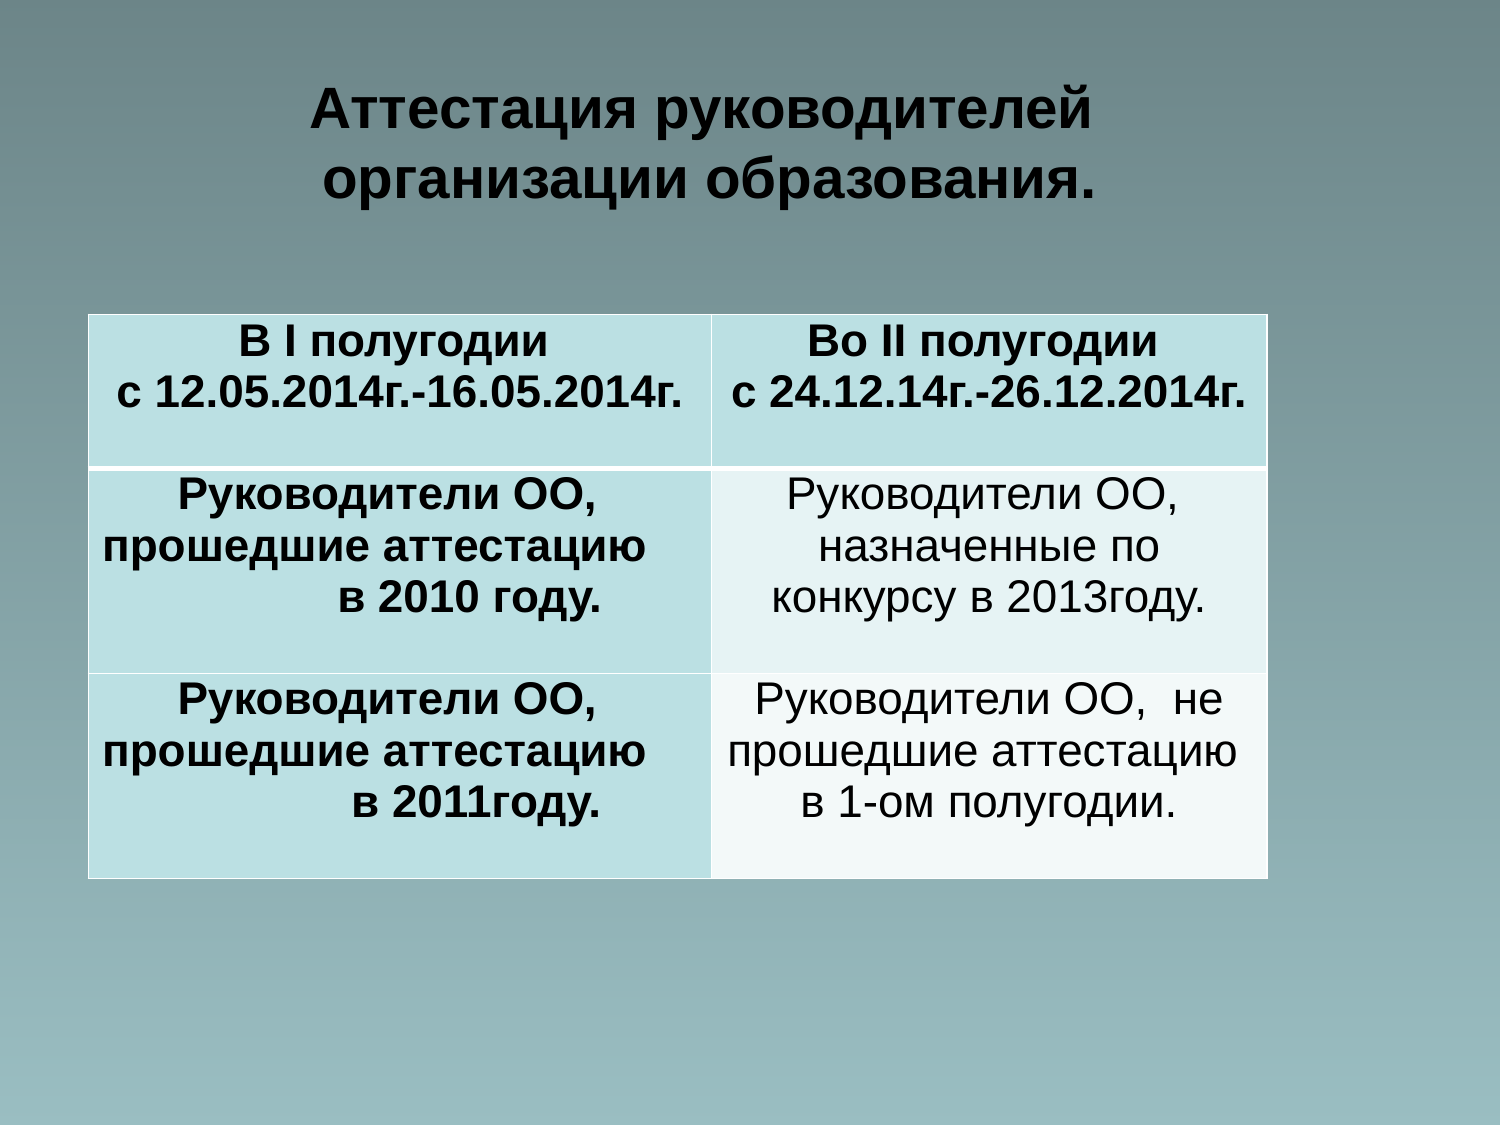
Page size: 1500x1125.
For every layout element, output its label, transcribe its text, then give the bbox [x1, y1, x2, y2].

table_cell Руководители ОО, не прошедшие аттестацию в 1-ом полугодии. [712, 674, 1266, 878]
table_cell Руководители ОО, прошедшие аттестацию в 2010 году. [89, 471, 711, 673]
text_box Аттестация руководителей организации образования. [294, 62, 1126, 288]
table_header В I полугодии с 12.05.2014г.-16.05.2014г. [89, 315, 711, 466]
table_cell Руководители ОО, прошедшие аттестацию в 2011году. [89, 674, 711, 878]
table_cell Руководители ОО, назначенные по конкурсу в 2013году. [712, 471, 1266, 673]
table_header Во II полугодии с 24.12.14г.-26.12.2014г. [712, 315, 1266, 466]
